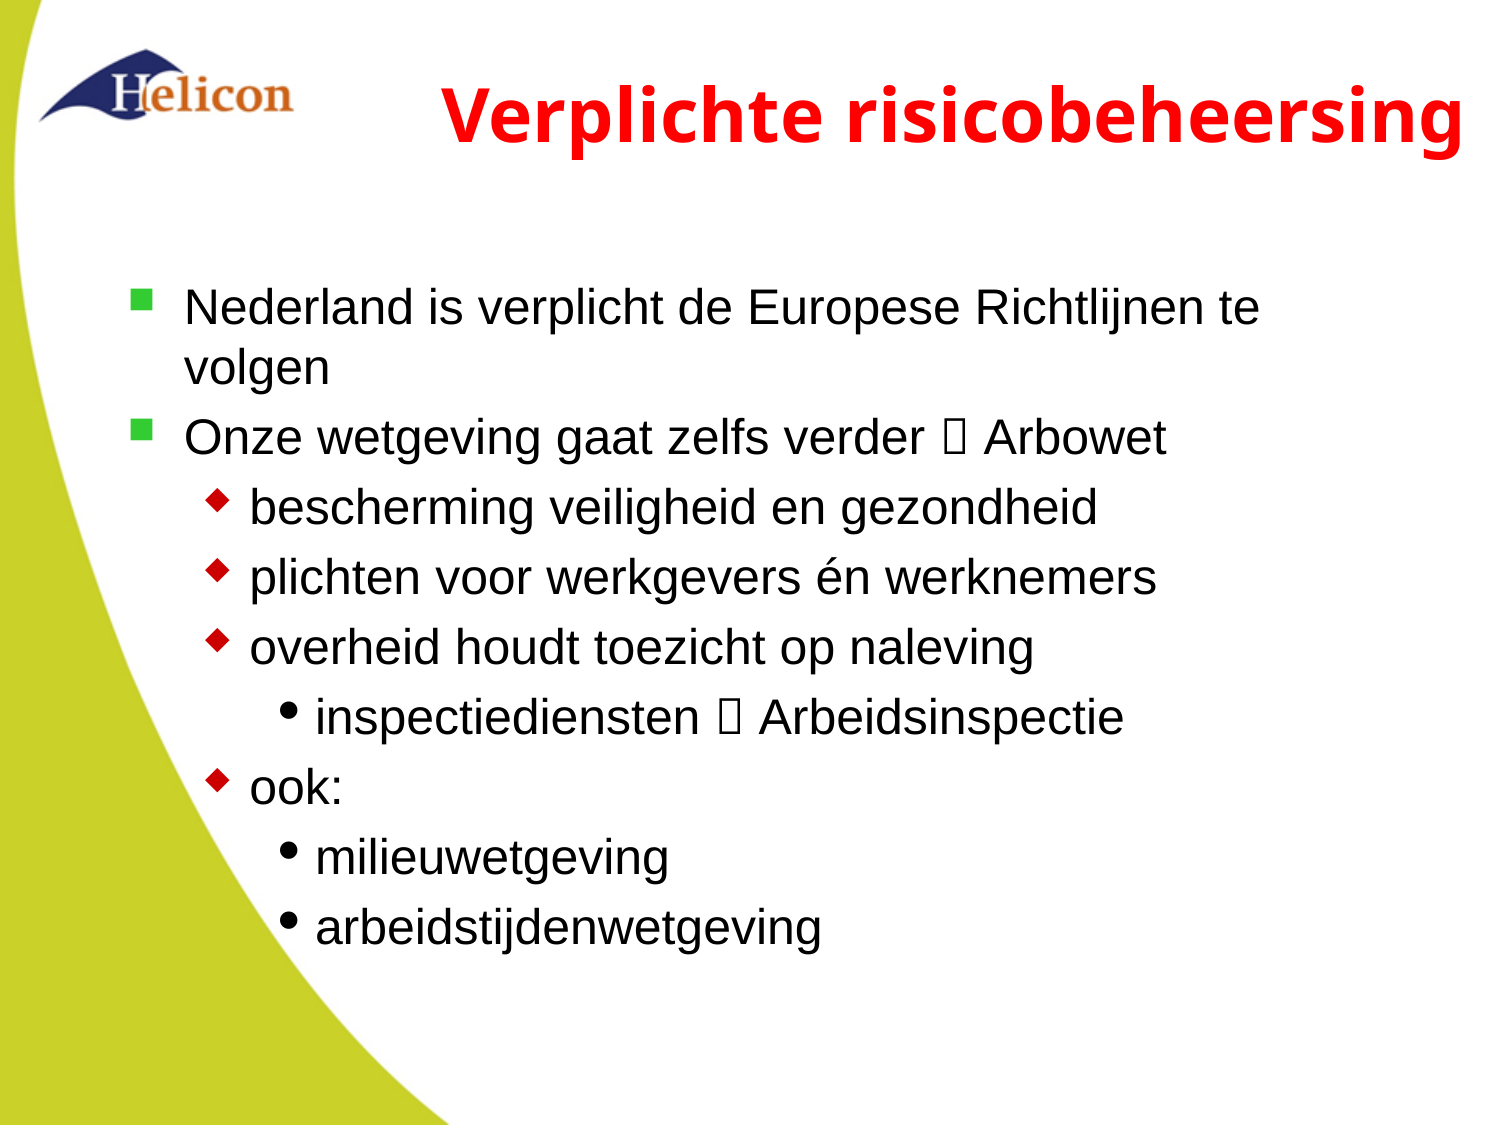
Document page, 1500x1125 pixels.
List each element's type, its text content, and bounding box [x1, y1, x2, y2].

title Verplichte risicobeheersing [207, 19, 1483, 207]
picture [0, 0, 1500, 1125]
list Nederland is verplicht de Europese Richtlijnen te volgen Onze wetgeving gaat zelfs verder  Arbowet bescherming veiligheid en gezondheid plichten voor werkgevers én werknemers overheid houdt toezicht op naleving inspectiediensten  Arbeidsinspectie ook: milieuwetgeving arbeidstijdenwetgeving [112, 267, 1388, 943]
